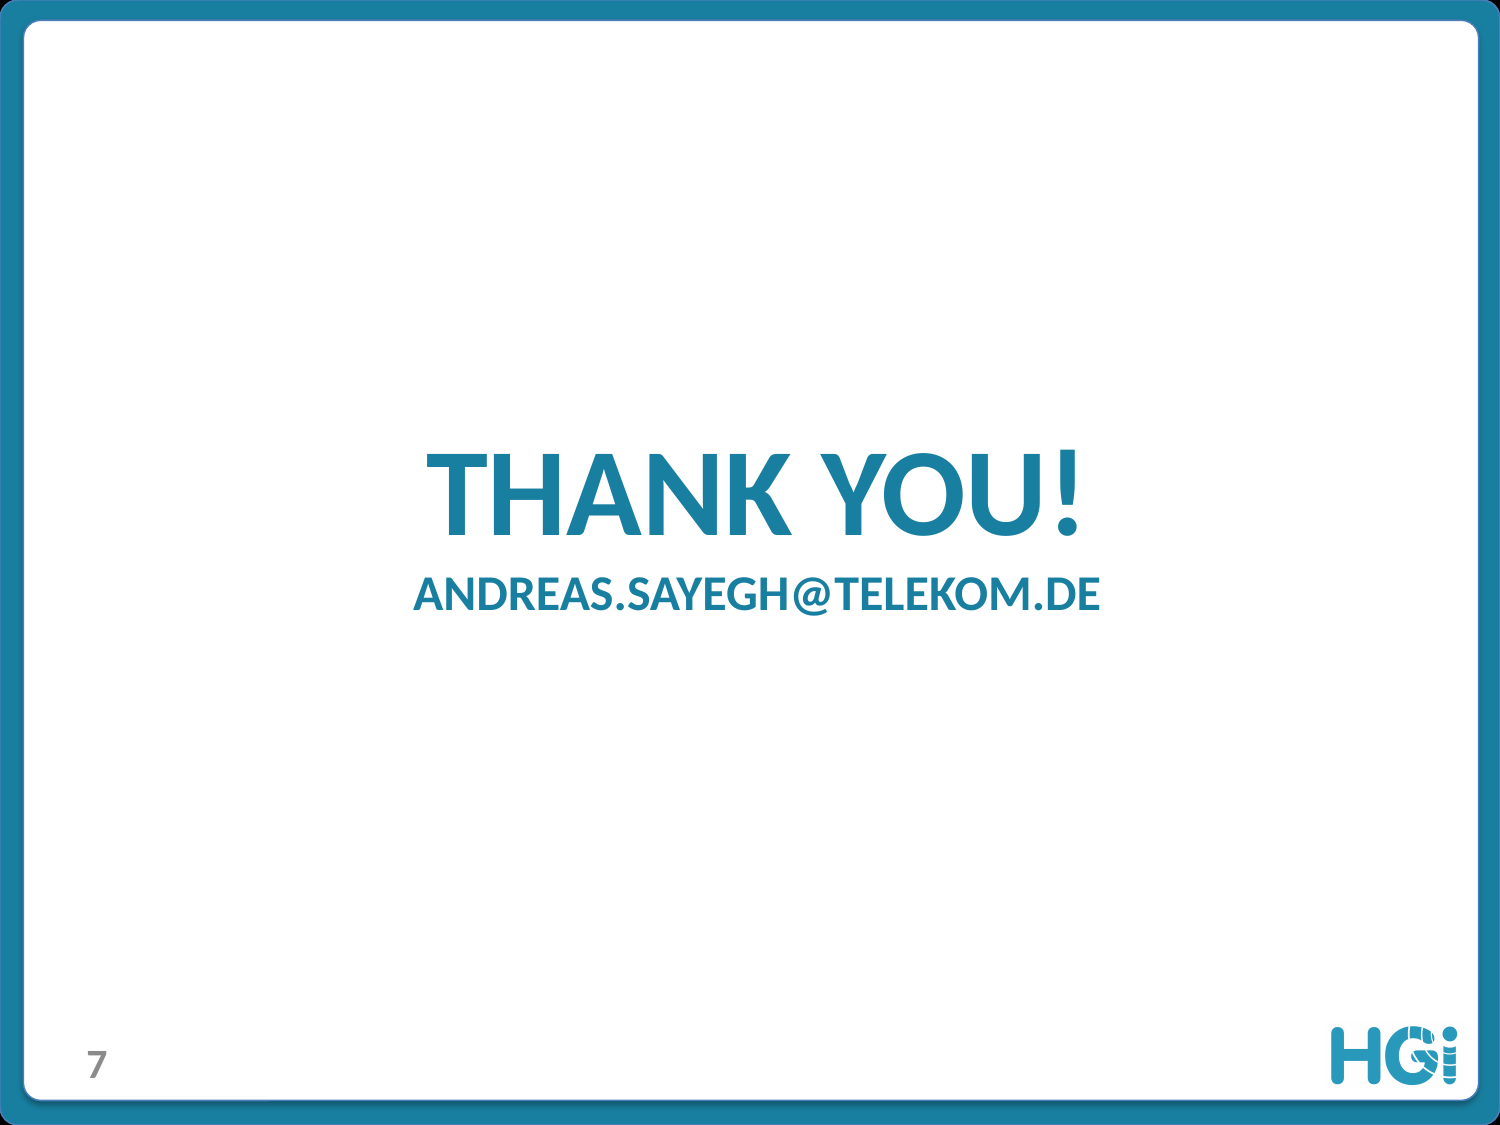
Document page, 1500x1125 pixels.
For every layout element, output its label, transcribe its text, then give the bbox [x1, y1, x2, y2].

picture [1326, 1020, 1465, 1089]
title Thank You! Andreas.sayegh@telekom.de [82, 410, 1433, 599]
